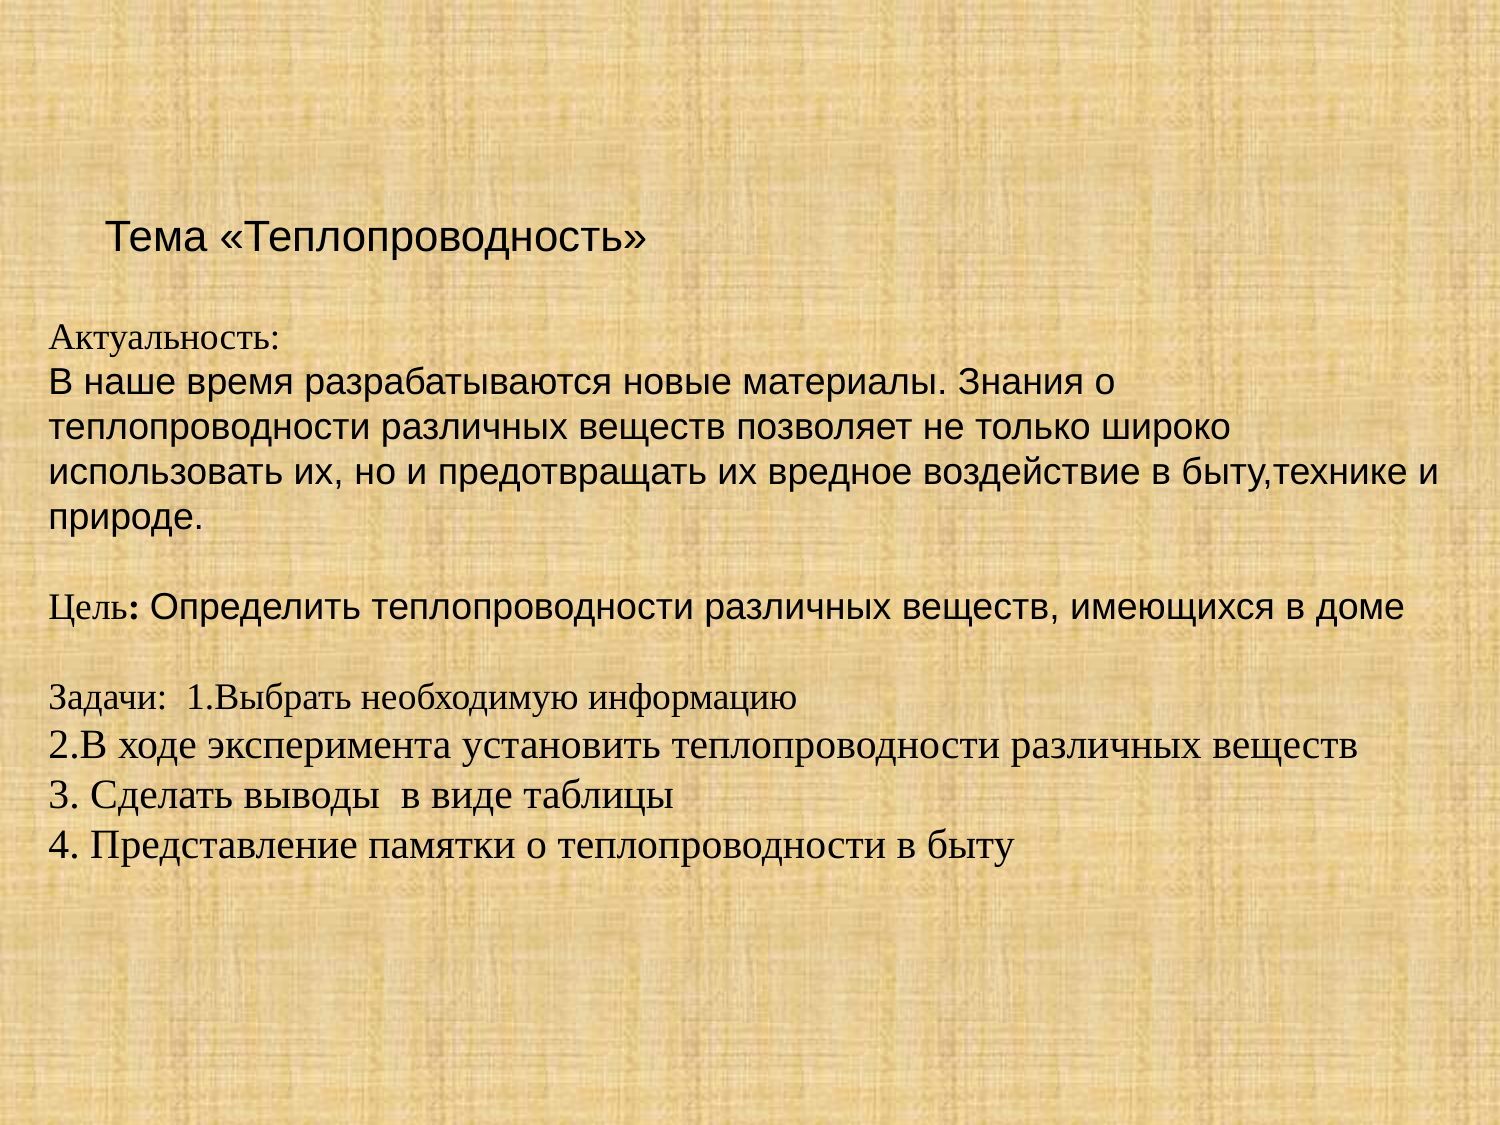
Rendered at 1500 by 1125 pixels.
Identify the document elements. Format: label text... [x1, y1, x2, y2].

picture [0, 0, 1500, 1125]
text_box Тема «Теплопроводность» [89, 157, 1353, 304]
text_box Актуальность: В наше время разрабатываются новые материалы. Знания о теплопроводности различных веществ позволяет не только широко использовать их, но и предотвращать их вредное воздействие в быту,технике и природе. Цель: Определить теплопроводности различных веществ, имеющихся в доме Задачи: 1.Выбрать необходимую информацию 2.В ходе эксперимента установить теплопроводности различных веществ 3. Сделать выводы в виде таблицы 4. Представление памятки о теплопроводности в быту [33, 304, 1456, 875]
